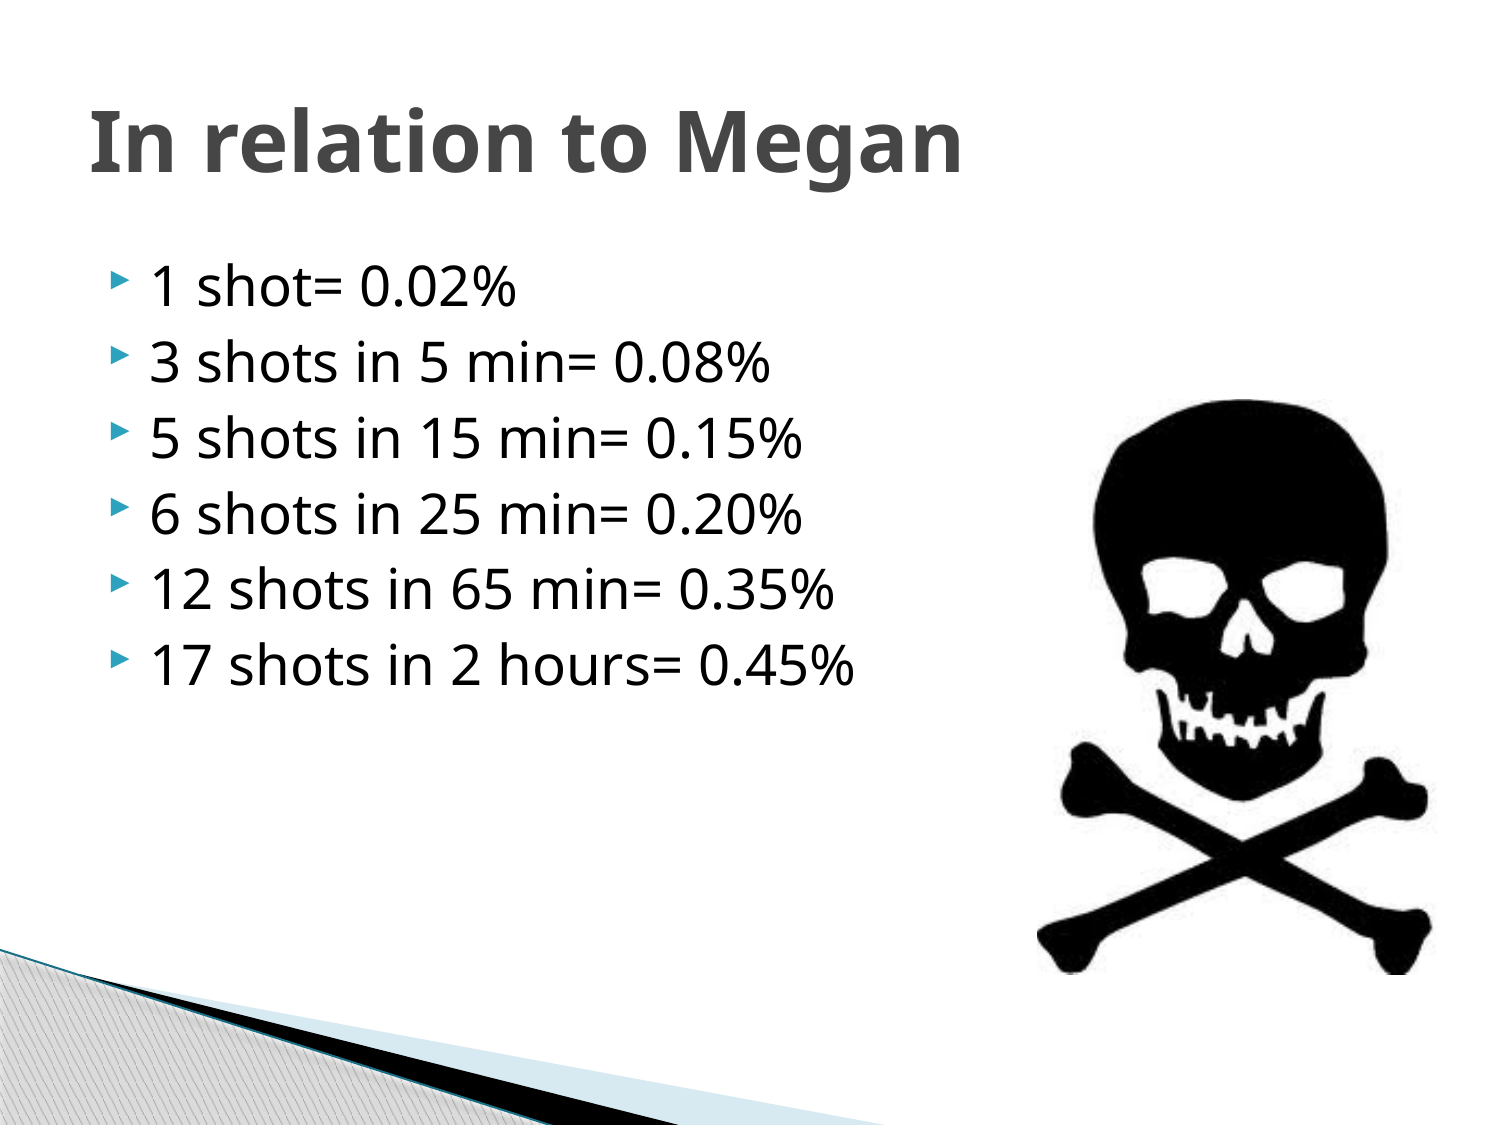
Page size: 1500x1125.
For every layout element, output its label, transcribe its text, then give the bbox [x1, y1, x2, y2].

title In relation to Megan [75, 45, 1425, 233]
picture [1037, 399, 1450, 976]
list 1 shot= 0.02% 3 shots in 5 min= 0.08% 5 shots in 15 min= 0.15% 6 shots in 25 min= 0.20% 12 shots in 65 min= 0.35% 17 shots in 2 hours= 0.45% [75, 243, 1425, 986]
